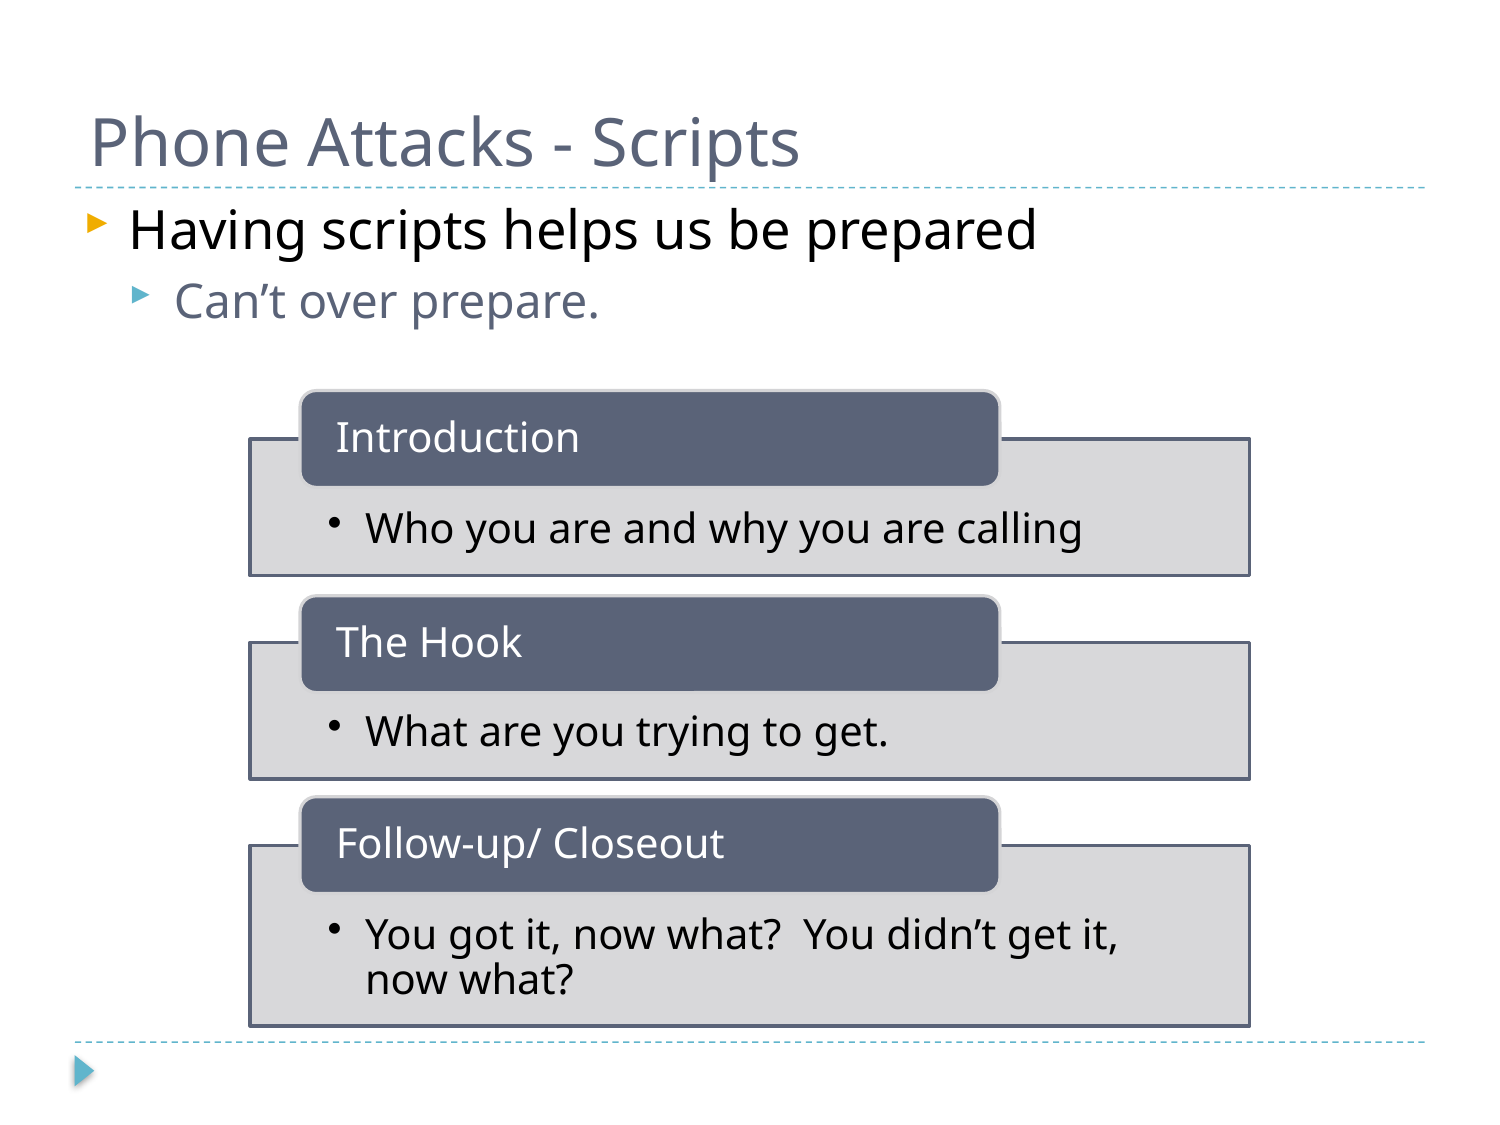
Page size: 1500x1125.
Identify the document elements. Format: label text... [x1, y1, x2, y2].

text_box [249, 374, 1251, 1042]
title Phone Attacks - Scripts [75, 24, 1425, 188]
list Having scripts helps us be prepared Can’t over prepare. [69, 187, 1420, 998]
